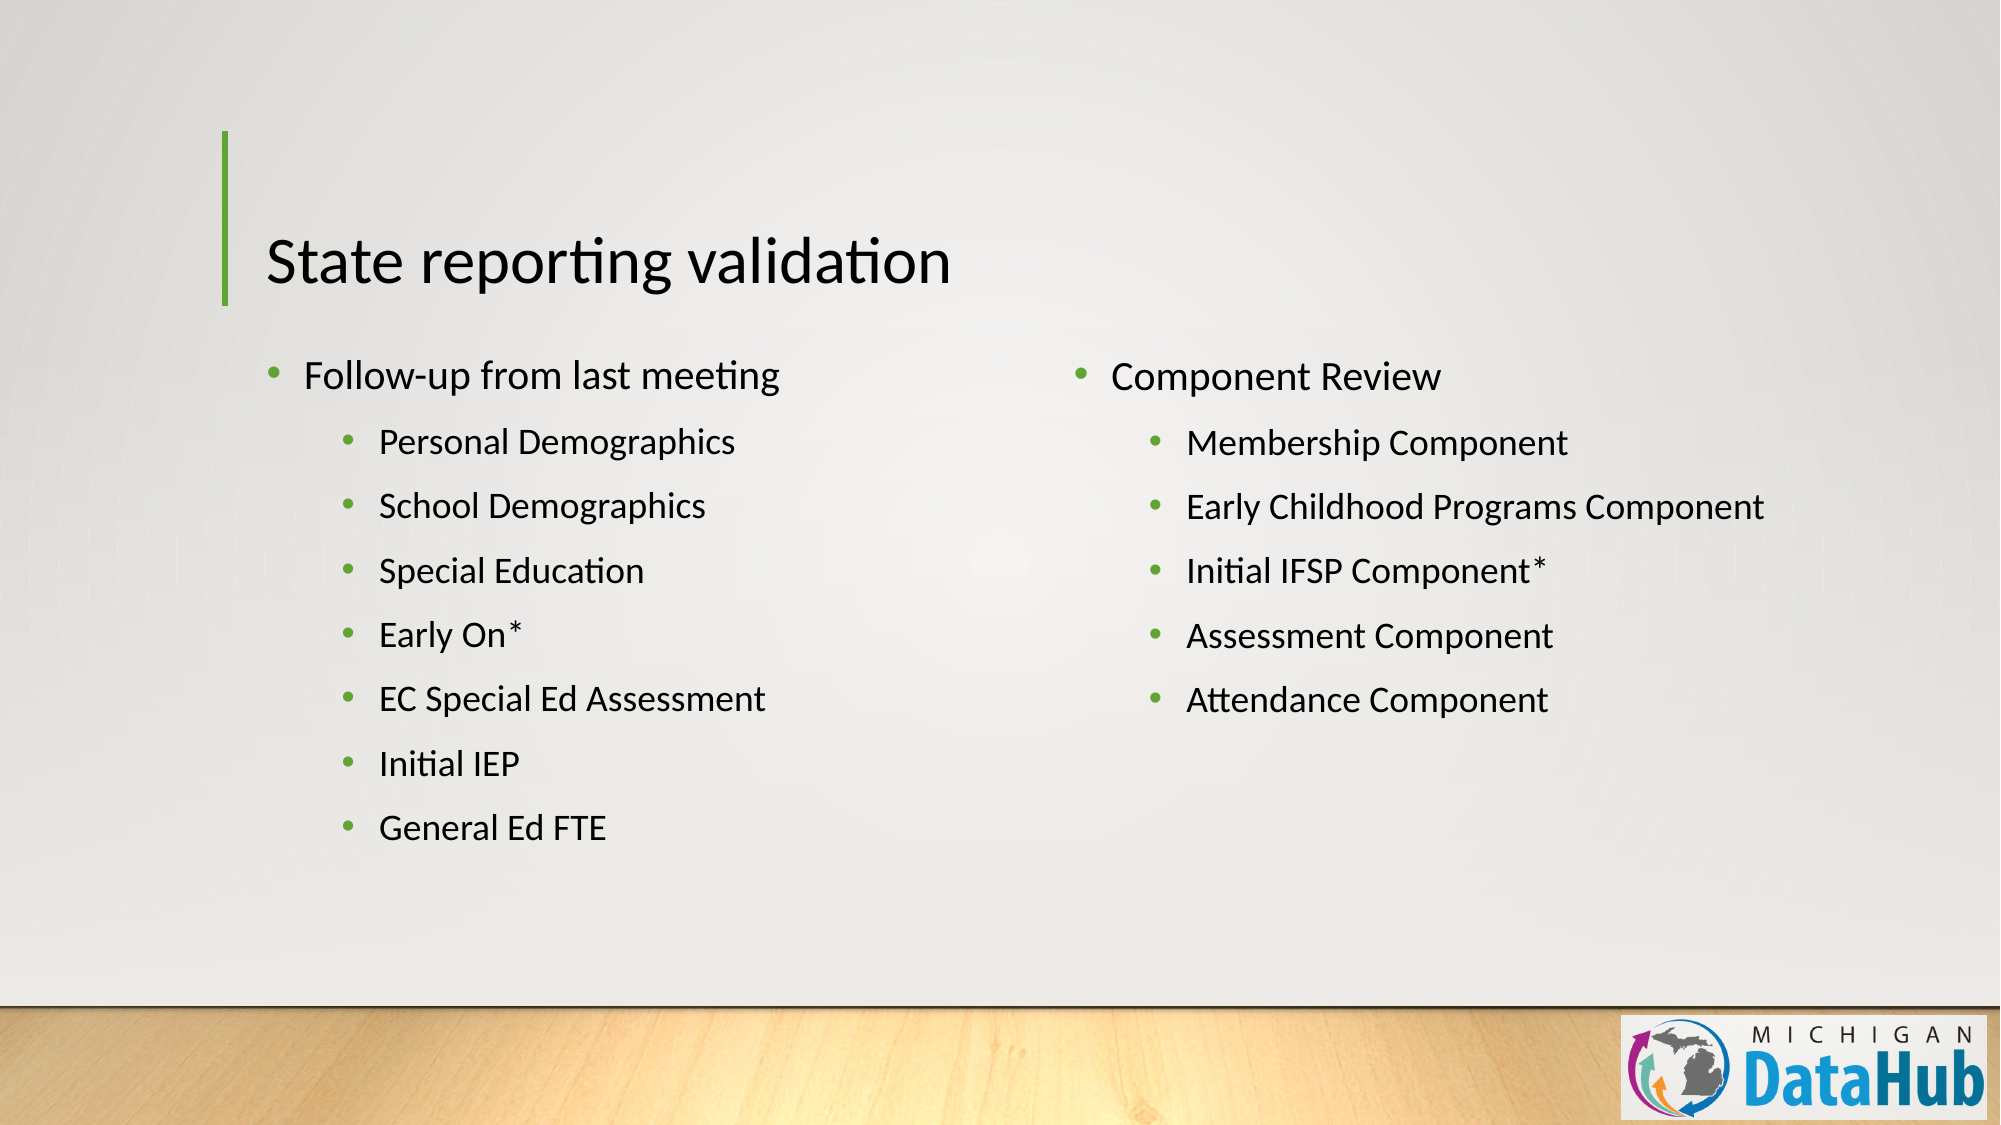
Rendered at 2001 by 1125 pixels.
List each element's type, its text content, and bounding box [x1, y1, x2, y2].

title State reporting validation [251, 132, 1814, 306]
list Follow-up from last meeting Personal Demographics School Demographics Special Education Early On* EC Special Ed Assessment Initial IEP General Ed FTE [251, 329, 1008, 894]
picture [0, 1006, 2000, 1125]
list Component Review Membership Component Early Childhood Programs Component Initial IFSP Component* Assessment Component Attendance Component [1058, 330, 1815, 896]
